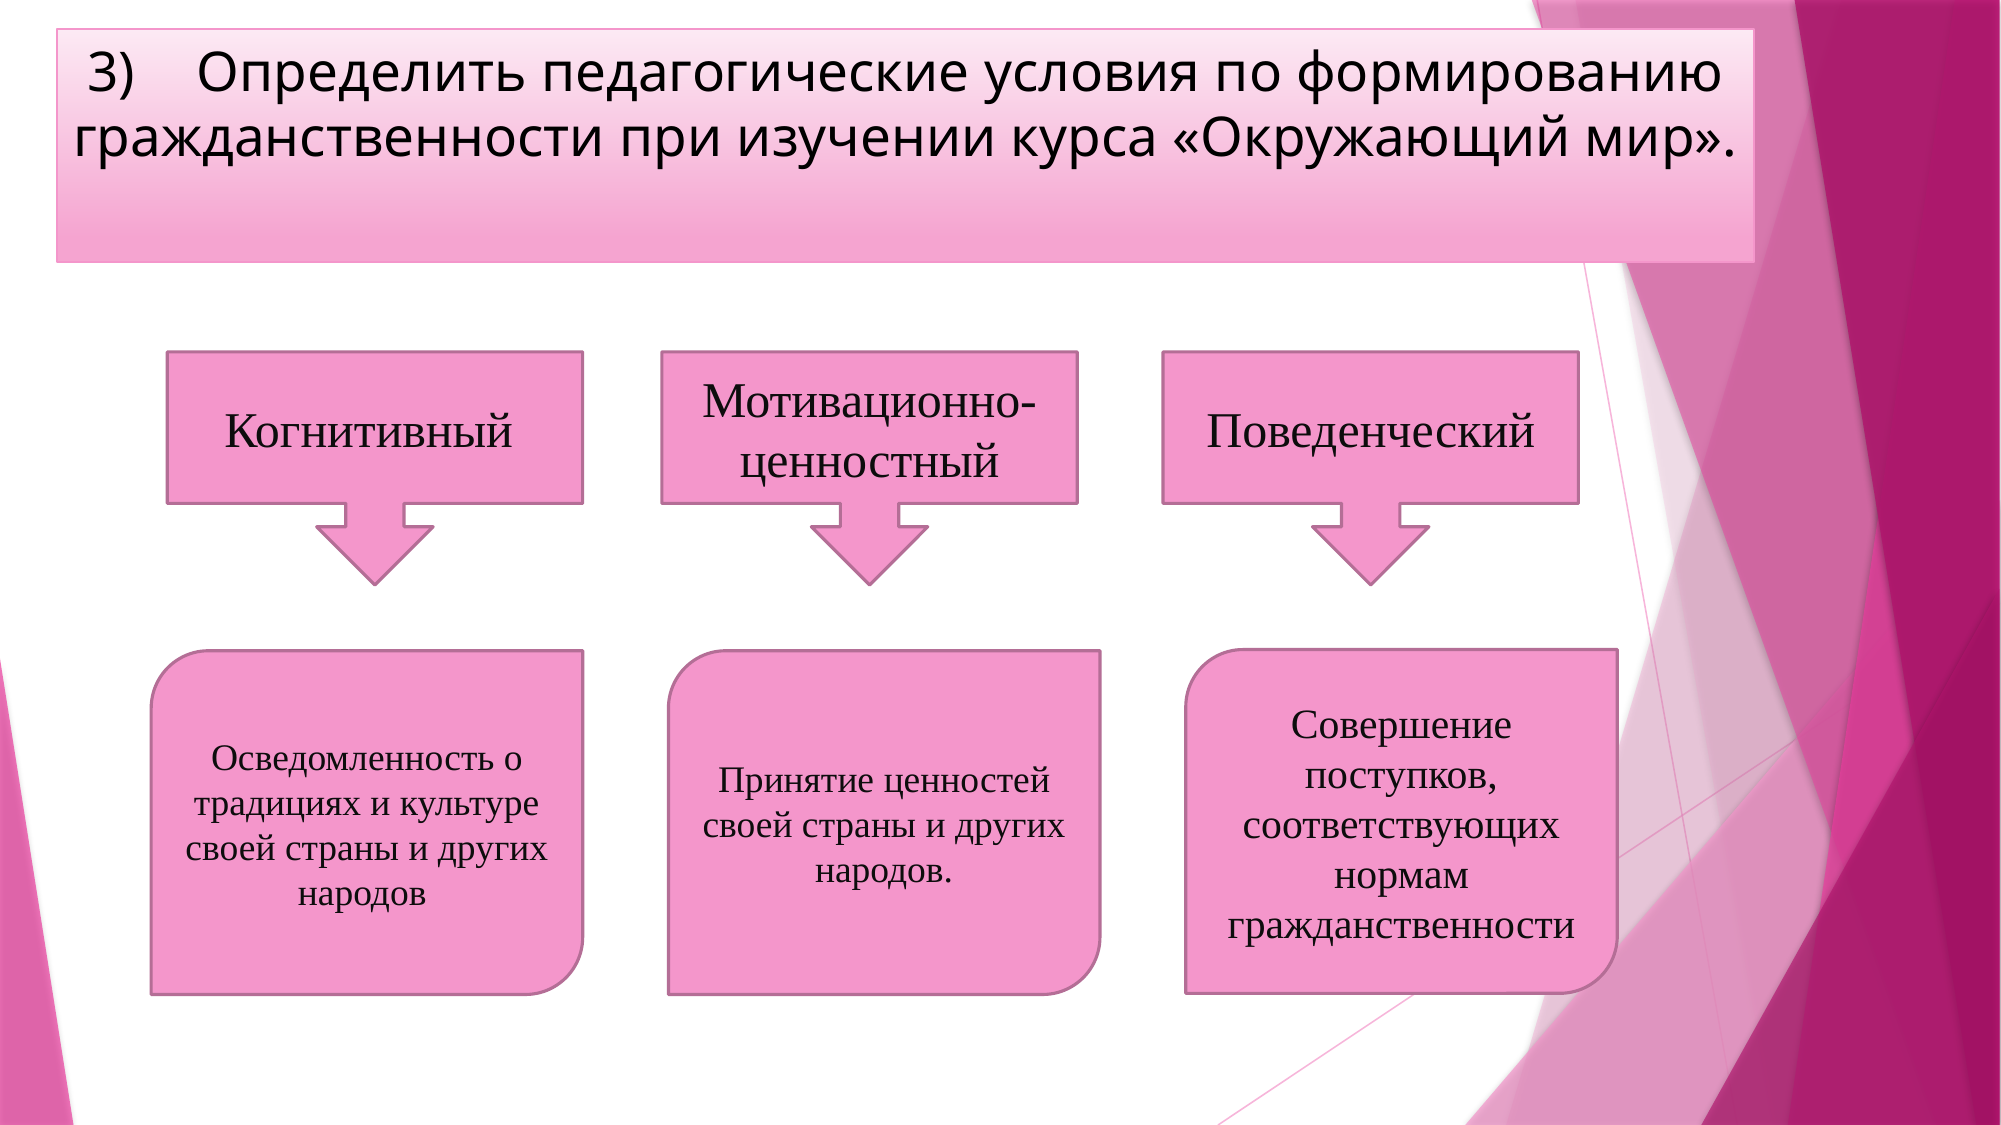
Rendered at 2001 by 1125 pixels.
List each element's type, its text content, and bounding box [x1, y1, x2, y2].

title 3) Определить педагогические условия по формированию гражданственности при изучении курса «Окружающий мир». [56, 28, 1755, 263]
text_box Совершение поступков, соответствующих нормам гражданственности [1184, 647, 1619, 995]
text_box Поведенческий [1161, 350, 1580, 587]
text_box Принятие ценностей своей страны и других народов. [666, 649, 1102, 997]
text_box Осведомленность о традициях и культуре своей страны и других народов [149, 649, 585, 997]
text_box Мотивационно-ценностный [660, 350, 1079, 587]
text_box Когнитивный [165, 350, 585, 587]
